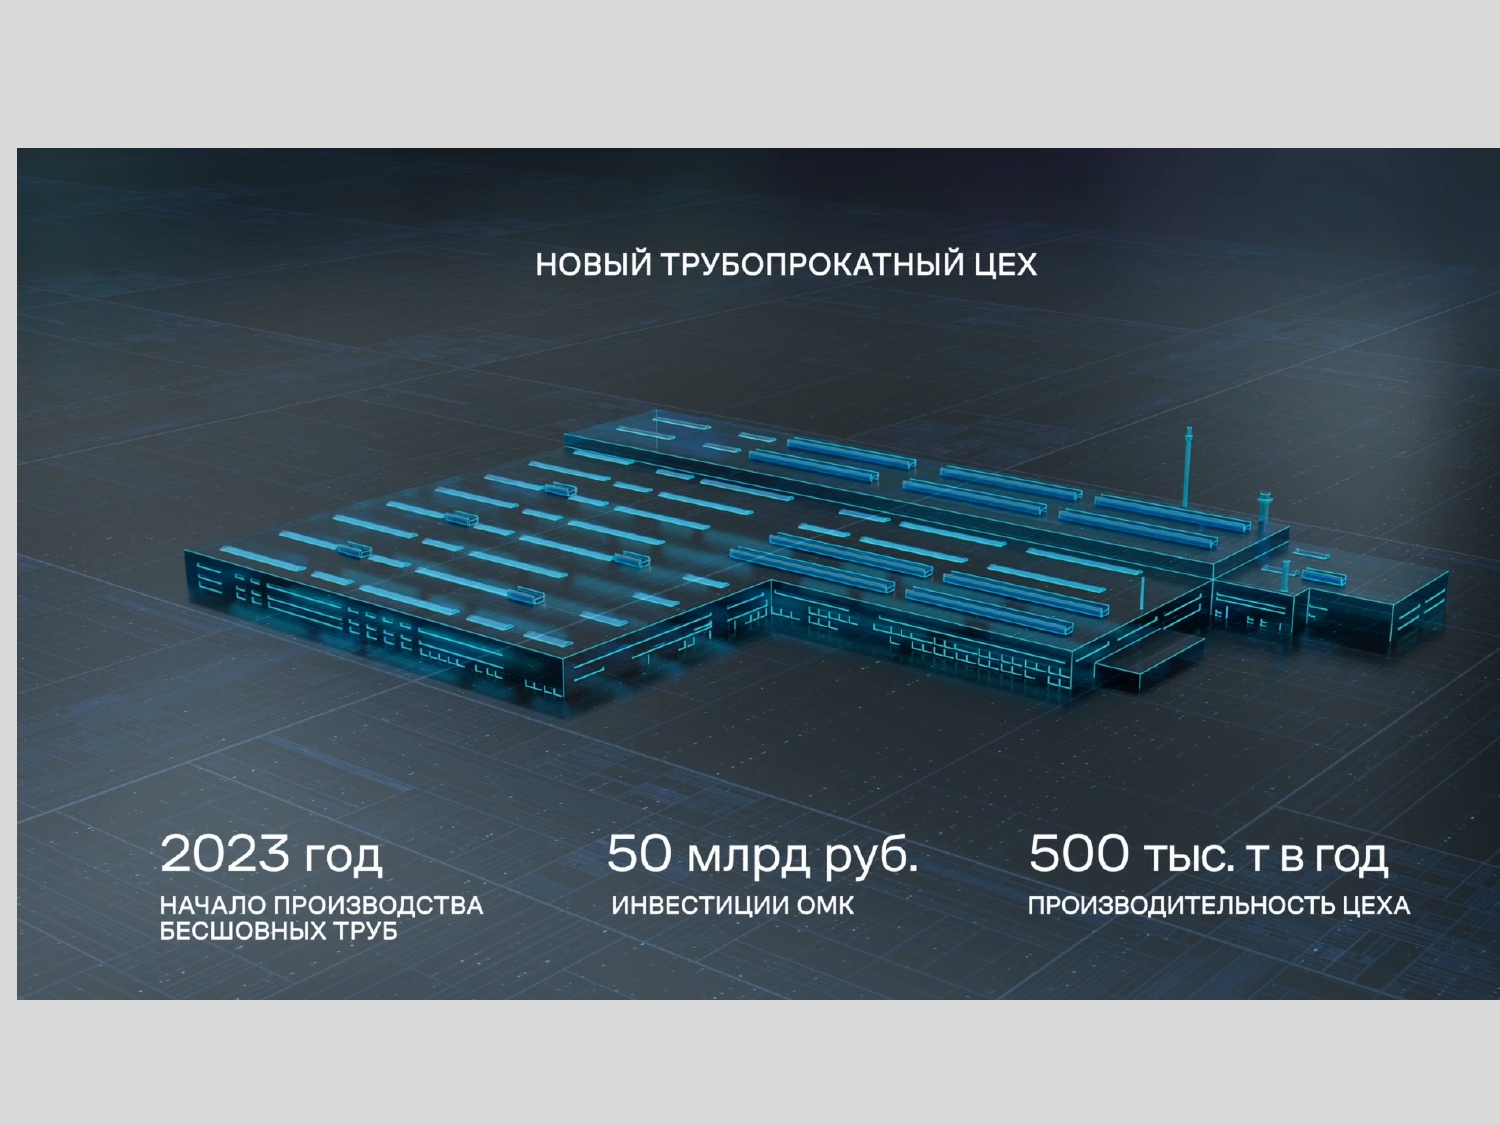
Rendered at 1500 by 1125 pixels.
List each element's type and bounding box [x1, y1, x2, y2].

picture [17, 148, 1500, 1000]
